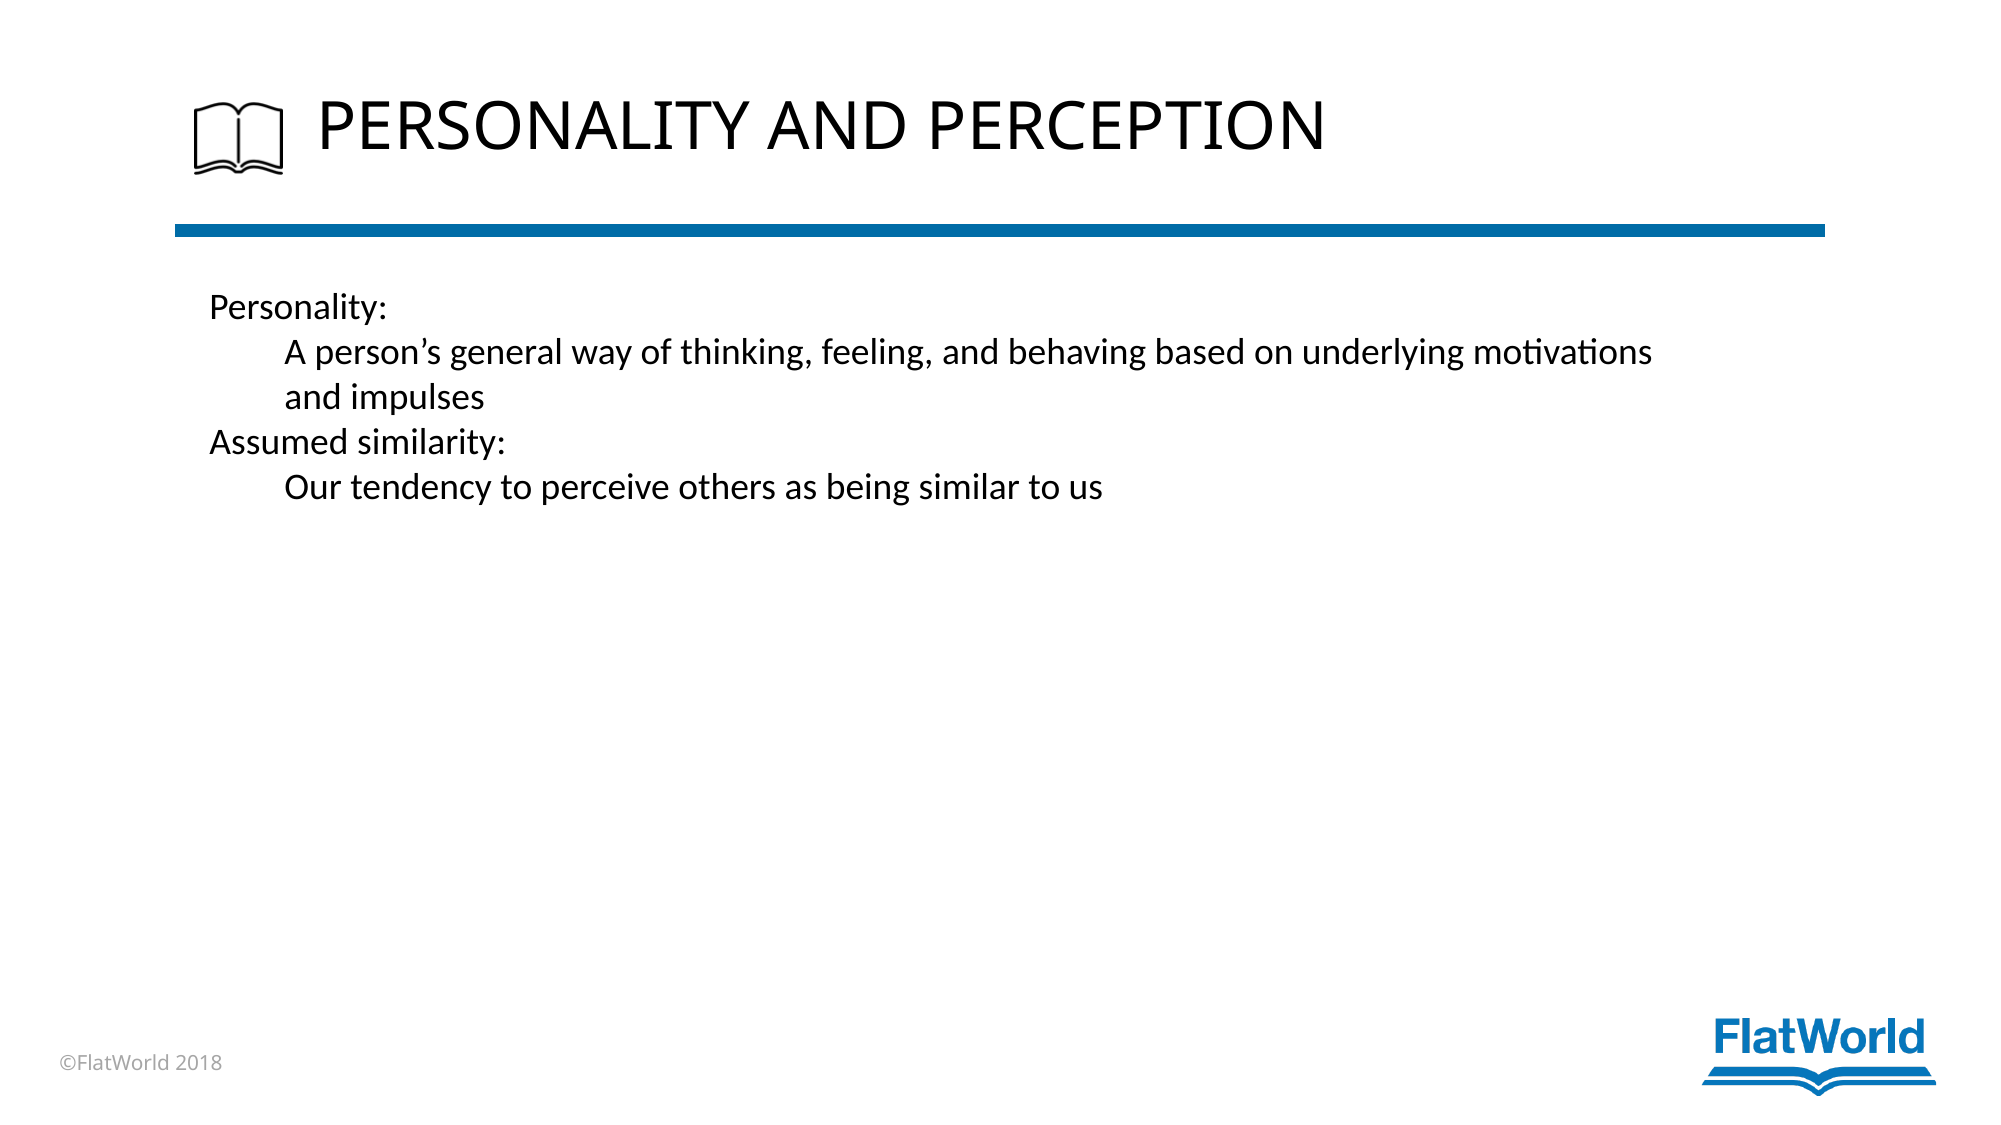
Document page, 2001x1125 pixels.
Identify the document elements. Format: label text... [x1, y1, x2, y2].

title PERSONALITY AND PERCEPTION [301, 75, 1825, 190]
subtitle Personality: A person’s general way of thinking, feeling, and behaving based on underlying motivations and impulses Assumed similarity: Our tendency to perceive others as being similar to us [194, 274, 1695, 546]
picture [194, 94, 283, 183]
